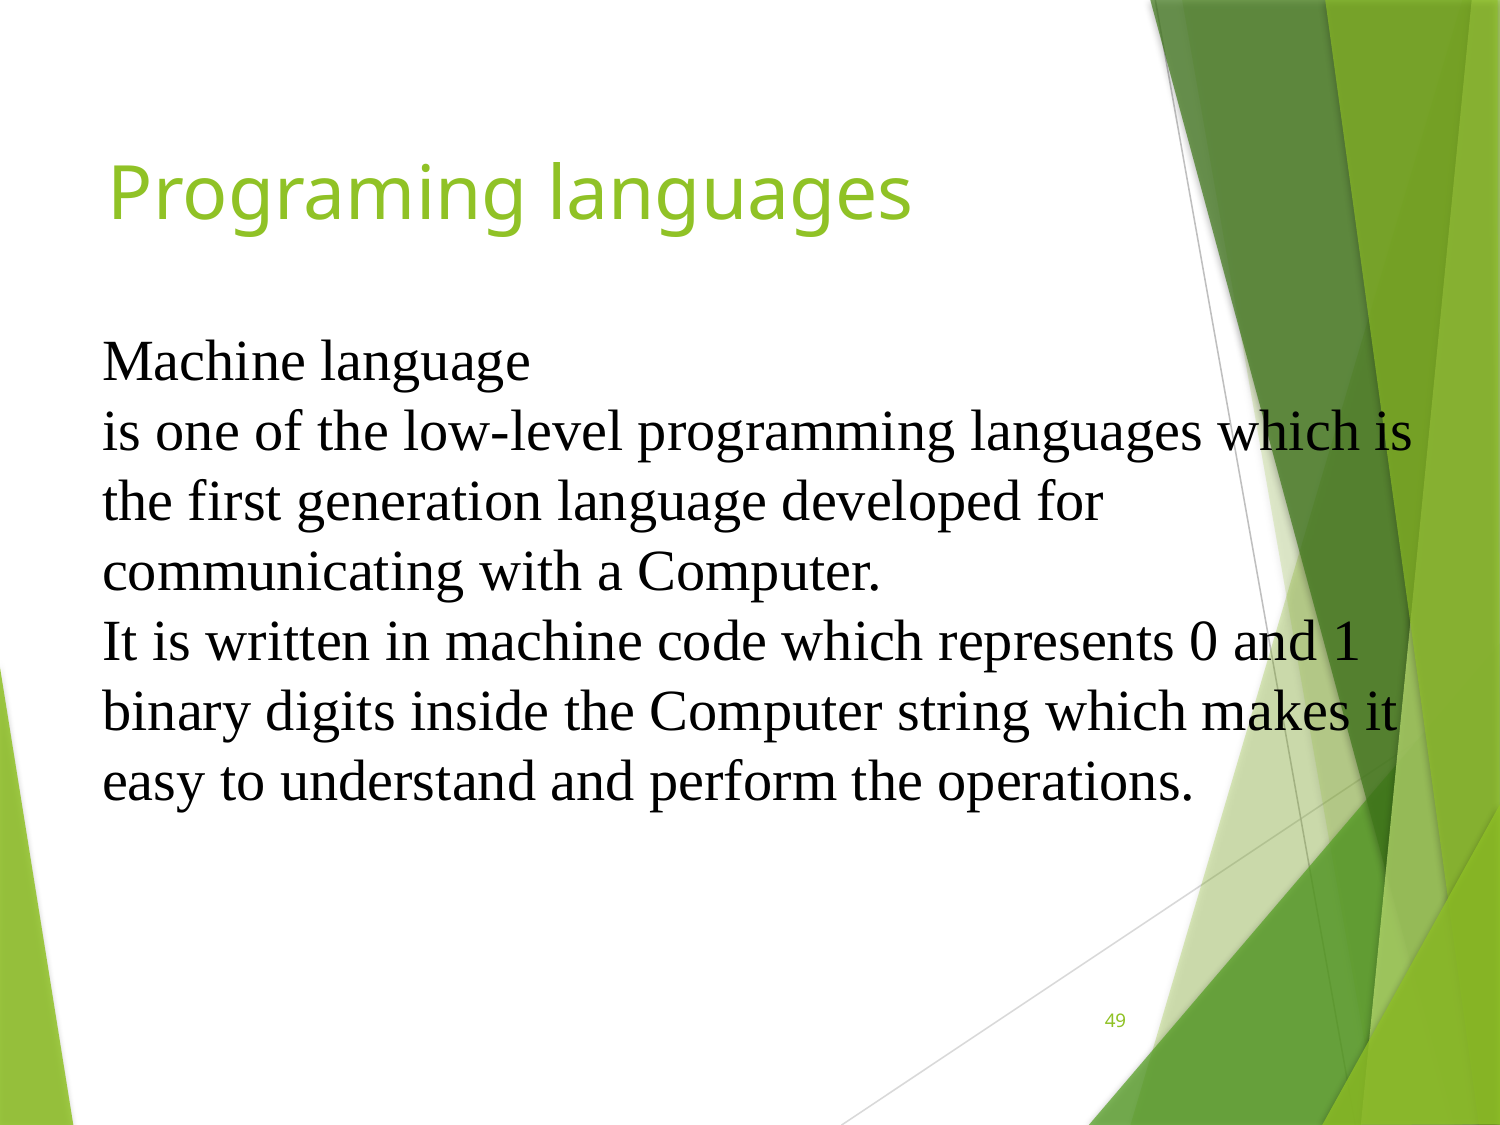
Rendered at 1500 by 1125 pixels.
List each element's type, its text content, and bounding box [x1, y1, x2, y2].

slide_number 49 [1057, 991, 1142, 1051]
text_box Machine language is one of the low-level programming languages which is the first generation language developed for communicating with a Computer. It is written in machine code which represents 0 and 1 binary digits inside the Computer string which makes it easy to understand and perform the operations. [87, 314, 1458, 820]
title Programing languages [92, 137, 1135, 314]
